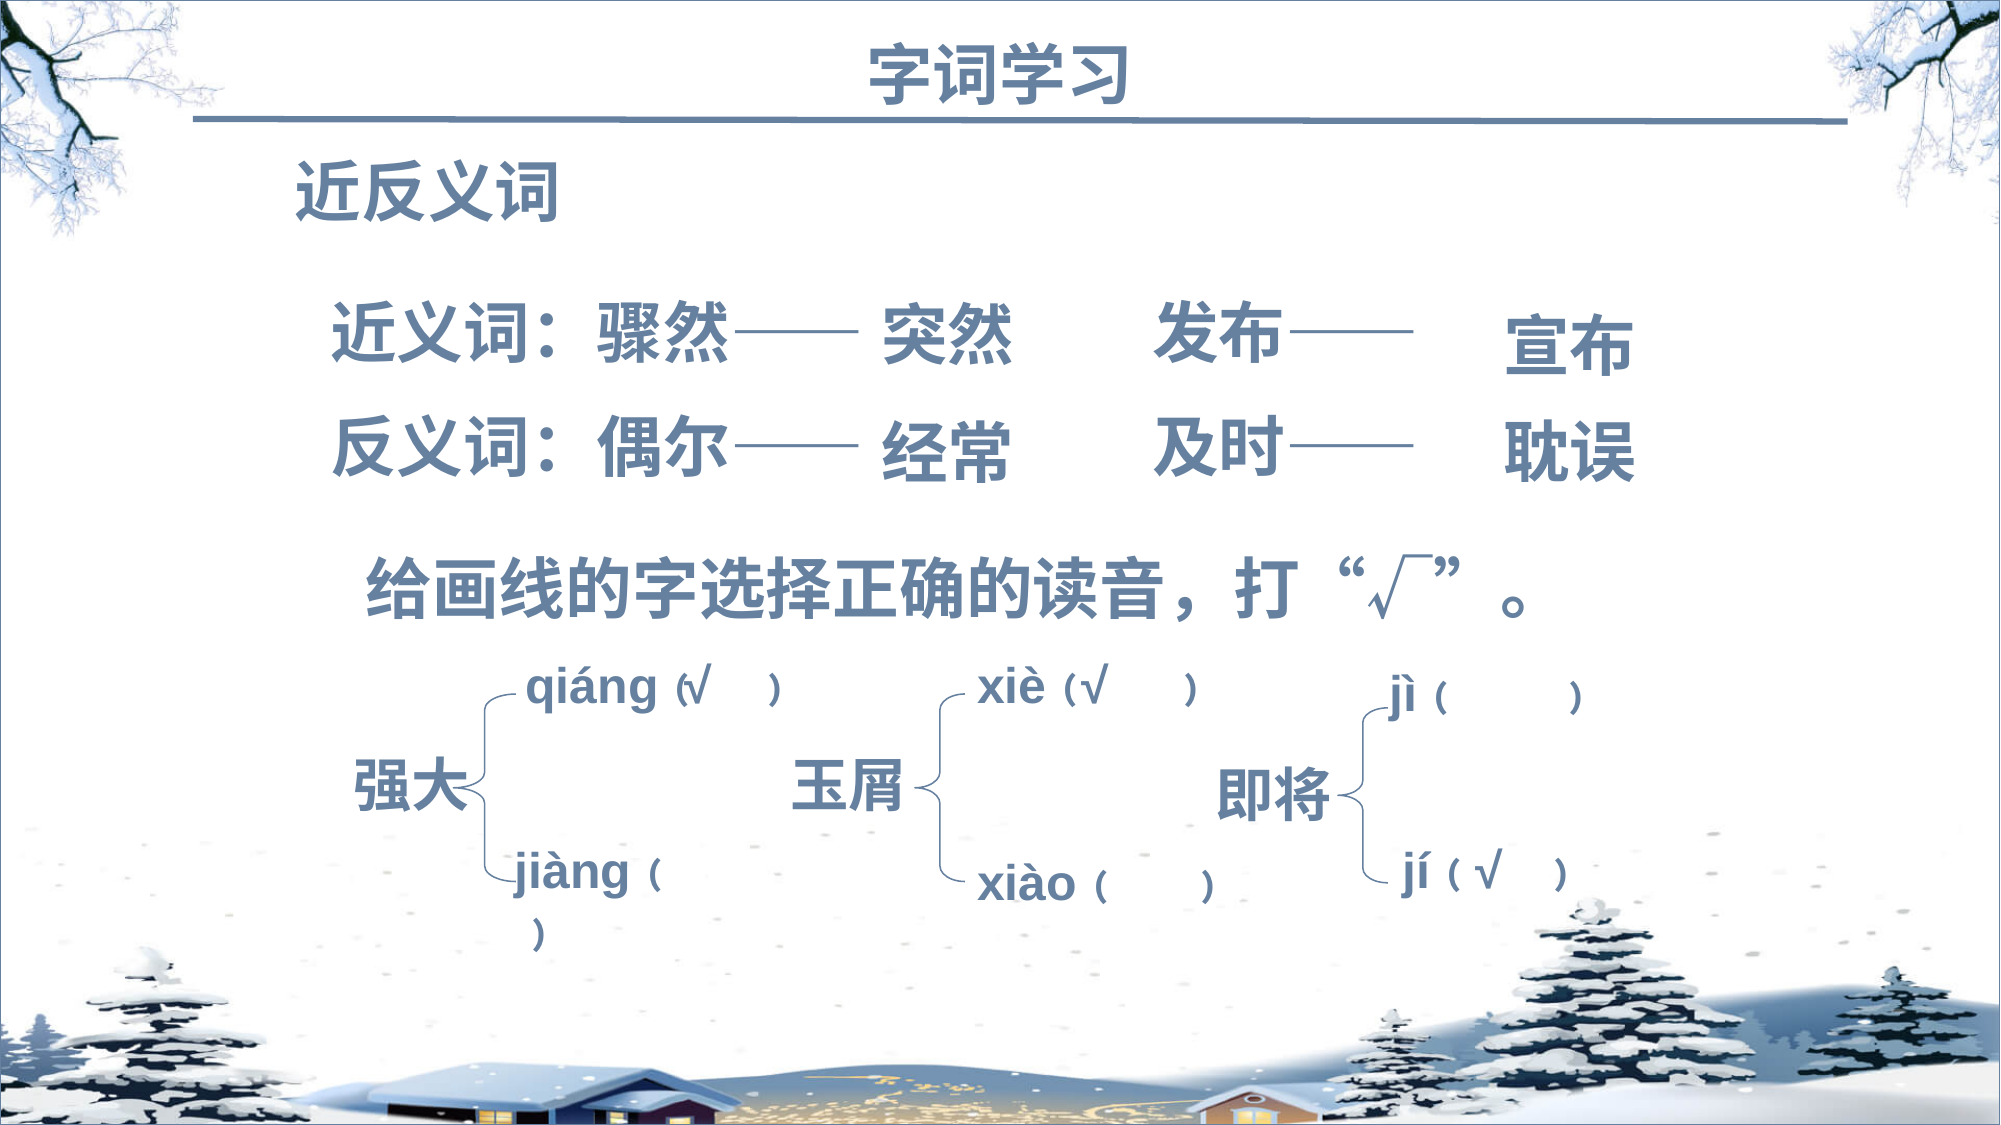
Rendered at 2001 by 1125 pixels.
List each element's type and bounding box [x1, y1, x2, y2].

text_box [0, 0, 2000, 1125]
